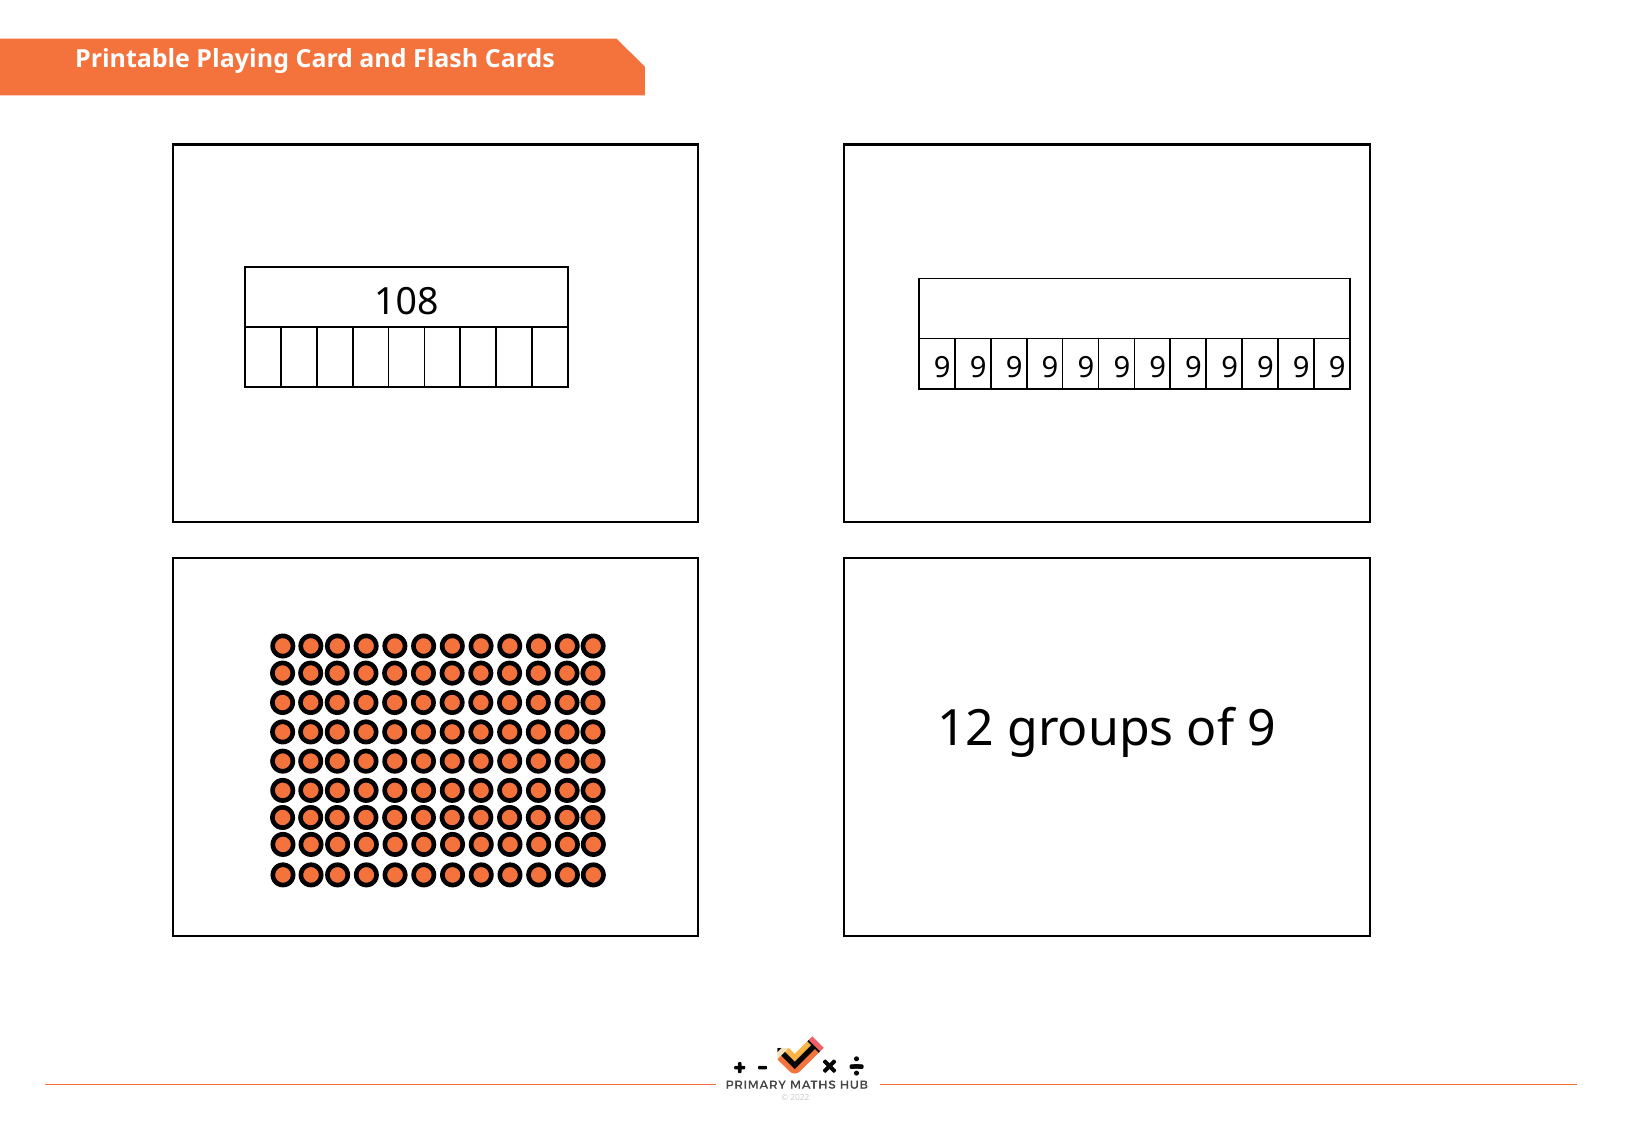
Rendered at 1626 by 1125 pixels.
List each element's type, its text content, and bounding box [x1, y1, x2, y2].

text_box [412, 833, 435, 856]
text_box [355, 833, 378, 856]
table_header 108 [246, 268, 567, 326]
text_box [527, 749, 550, 773]
text_box [527, 833, 550, 856]
text_box [527, 720, 550, 744]
text_box [440, 720, 464, 744]
text_box [383, 779, 407, 802]
text_box [354, 720, 378, 744]
text_box [555, 661, 579, 685]
text_box [555, 749, 579, 773]
table_cell 9 [1315, 339, 1349, 388]
text_box [326, 661, 349, 685]
text_box [271, 691, 294, 714]
text_box [383, 691, 406, 714]
text_box [498, 863, 522, 887]
text_box [555, 720, 579, 744]
text_box [843, 143, 1371, 523]
text_box [441, 779, 464, 802]
text_box [581, 720, 605, 744]
text_box [326, 806, 349, 829]
table_cell 9 [1207, 339, 1241, 388]
text_box [271, 749, 294, 773]
text_box [326, 863, 349, 887]
text_box [383, 749, 406, 773]
text_box [441, 833, 464, 856]
table_cell [425, 328, 459, 386]
text_box [354, 661, 378, 685]
text_box [527, 634, 550, 658]
text_box [470, 833, 493, 856]
text_box [470, 863, 493, 887]
text_box [498, 634, 521, 658]
table_cell 9 [1243, 339, 1277, 388]
text_box [354, 749, 378, 773]
text_box [556, 634, 579, 658]
text_box [581, 779, 605, 802]
text_box [299, 779, 323, 802]
text_box [383, 661, 406, 685]
text_box [354, 806, 378, 829]
text_box [271, 779, 294, 802]
text_box [383, 863, 407, 887]
text_box [556, 863, 579, 887]
text_box [498, 806, 521, 829]
text_box [172, 143, 699, 523]
text_box [440, 691, 464, 714]
text_box [299, 661, 322, 685]
text_box [441, 863, 464, 887]
text_box [582, 863, 605, 887]
table_cell 9 [1063, 339, 1098, 388]
table_cell [461, 328, 495, 386]
text_box [299, 749, 322, 773]
text_box © 2022 [720, 1084, 870, 1110]
text_box [555, 691, 579, 714]
text_box [498, 779, 521, 802]
text_box [582, 833, 605, 856]
text_box [498, 720, 521, 744]
text_box [299, 634, 323, 658]
text_box [581, 691, 605, 714]
text_box [498, 833, 522, 856]
text_box [581, 749, 605, 773]
text_box [355, 863, 378, 887]
text_box [271, 720, 294, 744]
text_box [527, 806, 550, 829]
text_box [498, 691, 521, 714]
text_box [555, 806, 579, 829]
text_box [527, 691, 550, 714]
table_cell 9 [1279, 339, 1313, 388]
table_cell [282, 328, 316, 386]
text_box [412, 779, 435, 802]
text_box [383, 833, 407, 856]
text_box [469, 634, 493, 658]
table_cell 9 [1028, 339, 1062, 388]
text_box [469, 779, 493, 802]
text_box [326, 833, 349, 856]
text_box [527, 661, 550, 685]
text_box [412, 661, 435, 685]
text_box [527, 863, 550, 887]
text_box [469, 661, 493, 685]
text_box [383, 806, 406, 829]
text_box [299, 806, 322, 829]
text_box [555, 779, 579, 802]
text_box [271, 863, 295, 887]
text_box [172, 557, 699, 937]
text_box [556, 833, 579, 856]
table_cell [246, 328, 280, 386]
table_cell 9 [1099, 339, 1134, 388]
text_box [299, 691, 322, 714]
table_cell 9 [992, 339, 1026, 388]
text_box [469, 691, 493, 714]
text_box [326, 634, 349, 658]
text_box [581, 661, 605, 685]
text_box [412, 749, 435, 773]
text_box [440, 661, 464, 685]
text_box [326, 779, 349, 802]
text_box [299, 863, 323, 887]
text_box [354, 634, 378, 658]
text_box [299, 833, 323, 856]
text_box [383, 720, 406, 744]
table_header [920, 279, 1349, 338]
text_box [412, 806, 435, 829]
text_box [441, 749, 464, 773]
text_box [326, 749, 349, 773]
text_box [581, 806, 605, 829]
text_box [412, 720, 435, 744]
text_box Printable Playing Card and Flash Cards [0, 37, 646, 97]
text_box [441, 634, 464, 658]
text_box [299, 720, 322, 744]
text_box [271, 806, 294, 829]
text_box 12 groups of 9 [844, 688, 1370, 763]
text_box [412, 634, 435, 658]
text_box [383, 634, 407, 658]
text_box [412, 863, 435, 887]
picture [722, 1034, 872, 1094]
text_box [527, 779, 550, 802]
text_box [469, 720, 493, 744]
text_box [469, 806, 493, 829]
text_box [498, 749, 521, 773]
table_cell [354, 328, 388, 386]
text_box [271, 833, 295, 856]
table_cell [318, 328, 352, 386]
table_cell [533, 328, 567, 386]
table_cell 9 [1135, 339, 1169, 388]
table_cell [389, 328, 424, 386]
text_box [326, 720, 349, 744]
text_box [581, 634, 605, 658]
table_cell 9 [1171, 339, 1205, 388]
text_box [843, 557, 1371, 937]
table_cell 9 [920, 339, 954, 388]
text_box [498, 661, 521, 685]
table_cell 9 [956, 339, 990, 388]
text_box [354, 691, 378, 714]
text_box [326, 691, 349, 714]
text_box [354, 779, 378, 802]
table_cell [497, 328, 531, 386]
text_box [271, 634, 295, 658]
text_box [440, 806, 464, 829]
text_box [469, 749, 493, 773]
text_box [271, 661, 294, 685]
text_box [412, 691, 435, 714]
